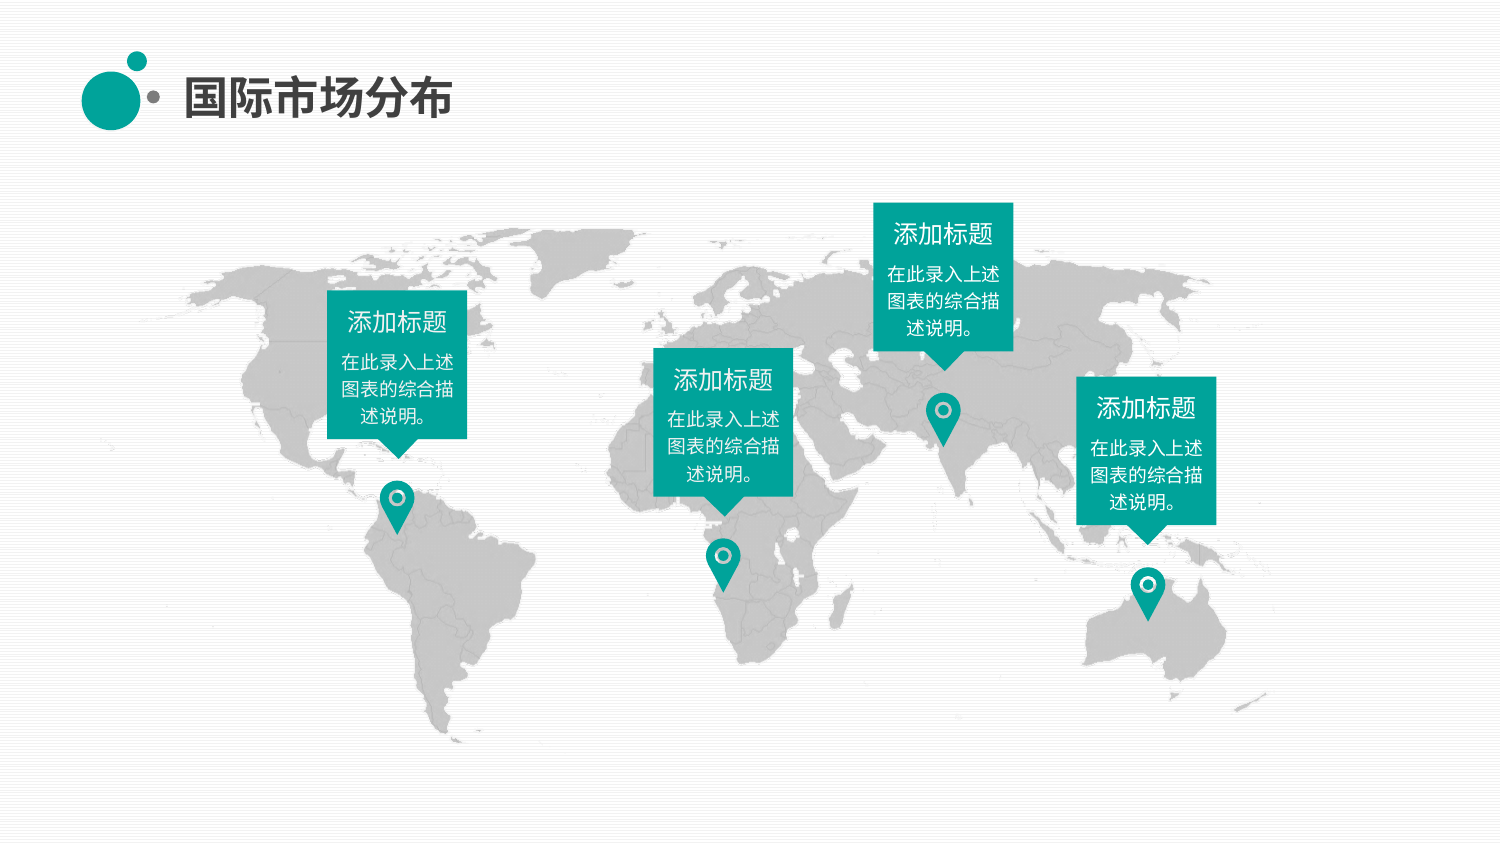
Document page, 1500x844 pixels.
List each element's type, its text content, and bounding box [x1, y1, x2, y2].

text_box 国际市场分布 [172, 63, 728, 129]
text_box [1130, 567, 1166, 622]
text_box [379, 480, 415, 536]
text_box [327, 290, 468, 453]
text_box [1076, 376, 1217, 539]
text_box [925, 392, 961, 448]
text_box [873, 202, 1014, 365]
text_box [653, 348, 794, 510]
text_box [705, 538, 741, 593]
picture [100, 227, 1275, 754]
